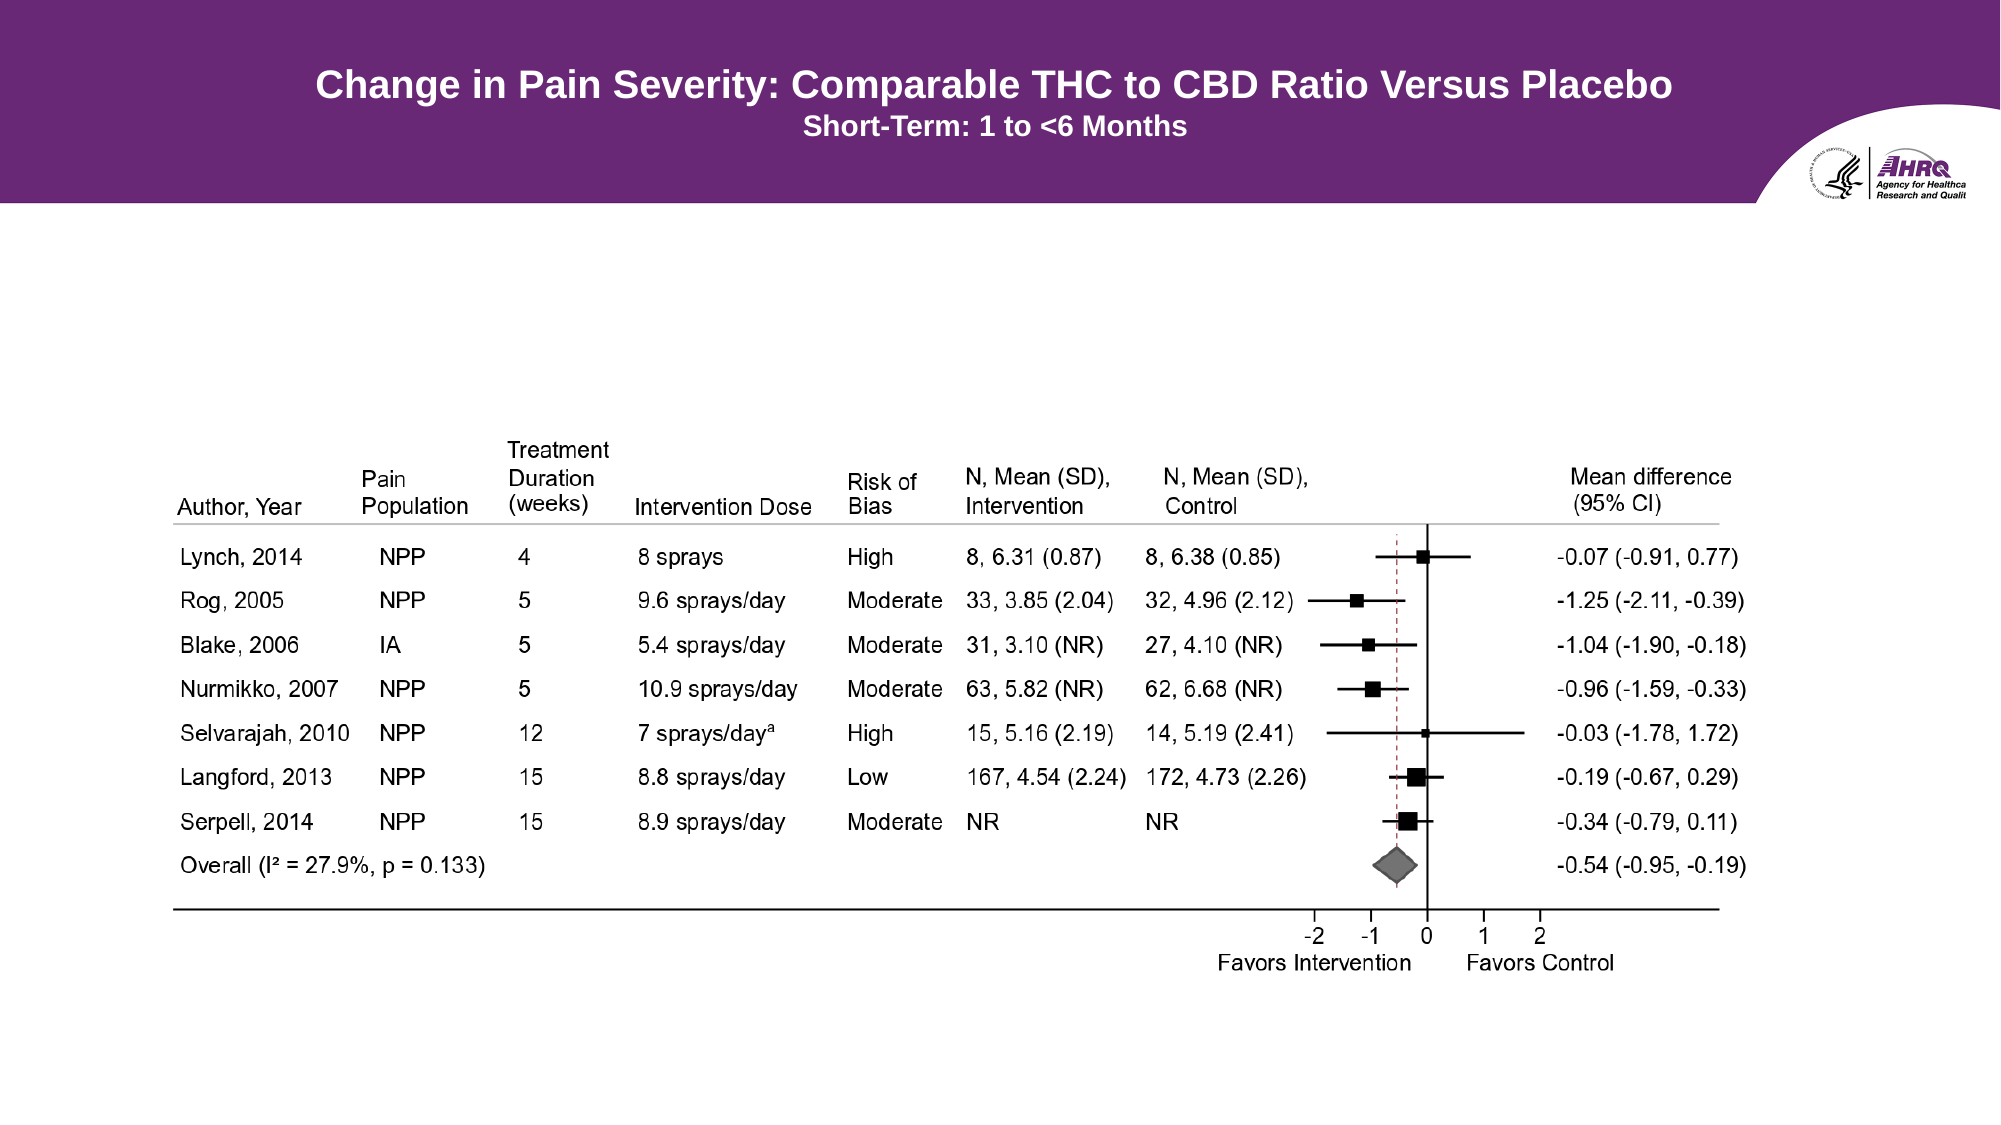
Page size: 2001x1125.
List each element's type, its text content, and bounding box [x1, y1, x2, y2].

title Change in Pain Severity: Comparable THC to CBD Ratio Versus Placebo Short-Term: 1 to <6 Months [275, 50, 1725, 152]
picture [0, 0, 2001, 1125]
